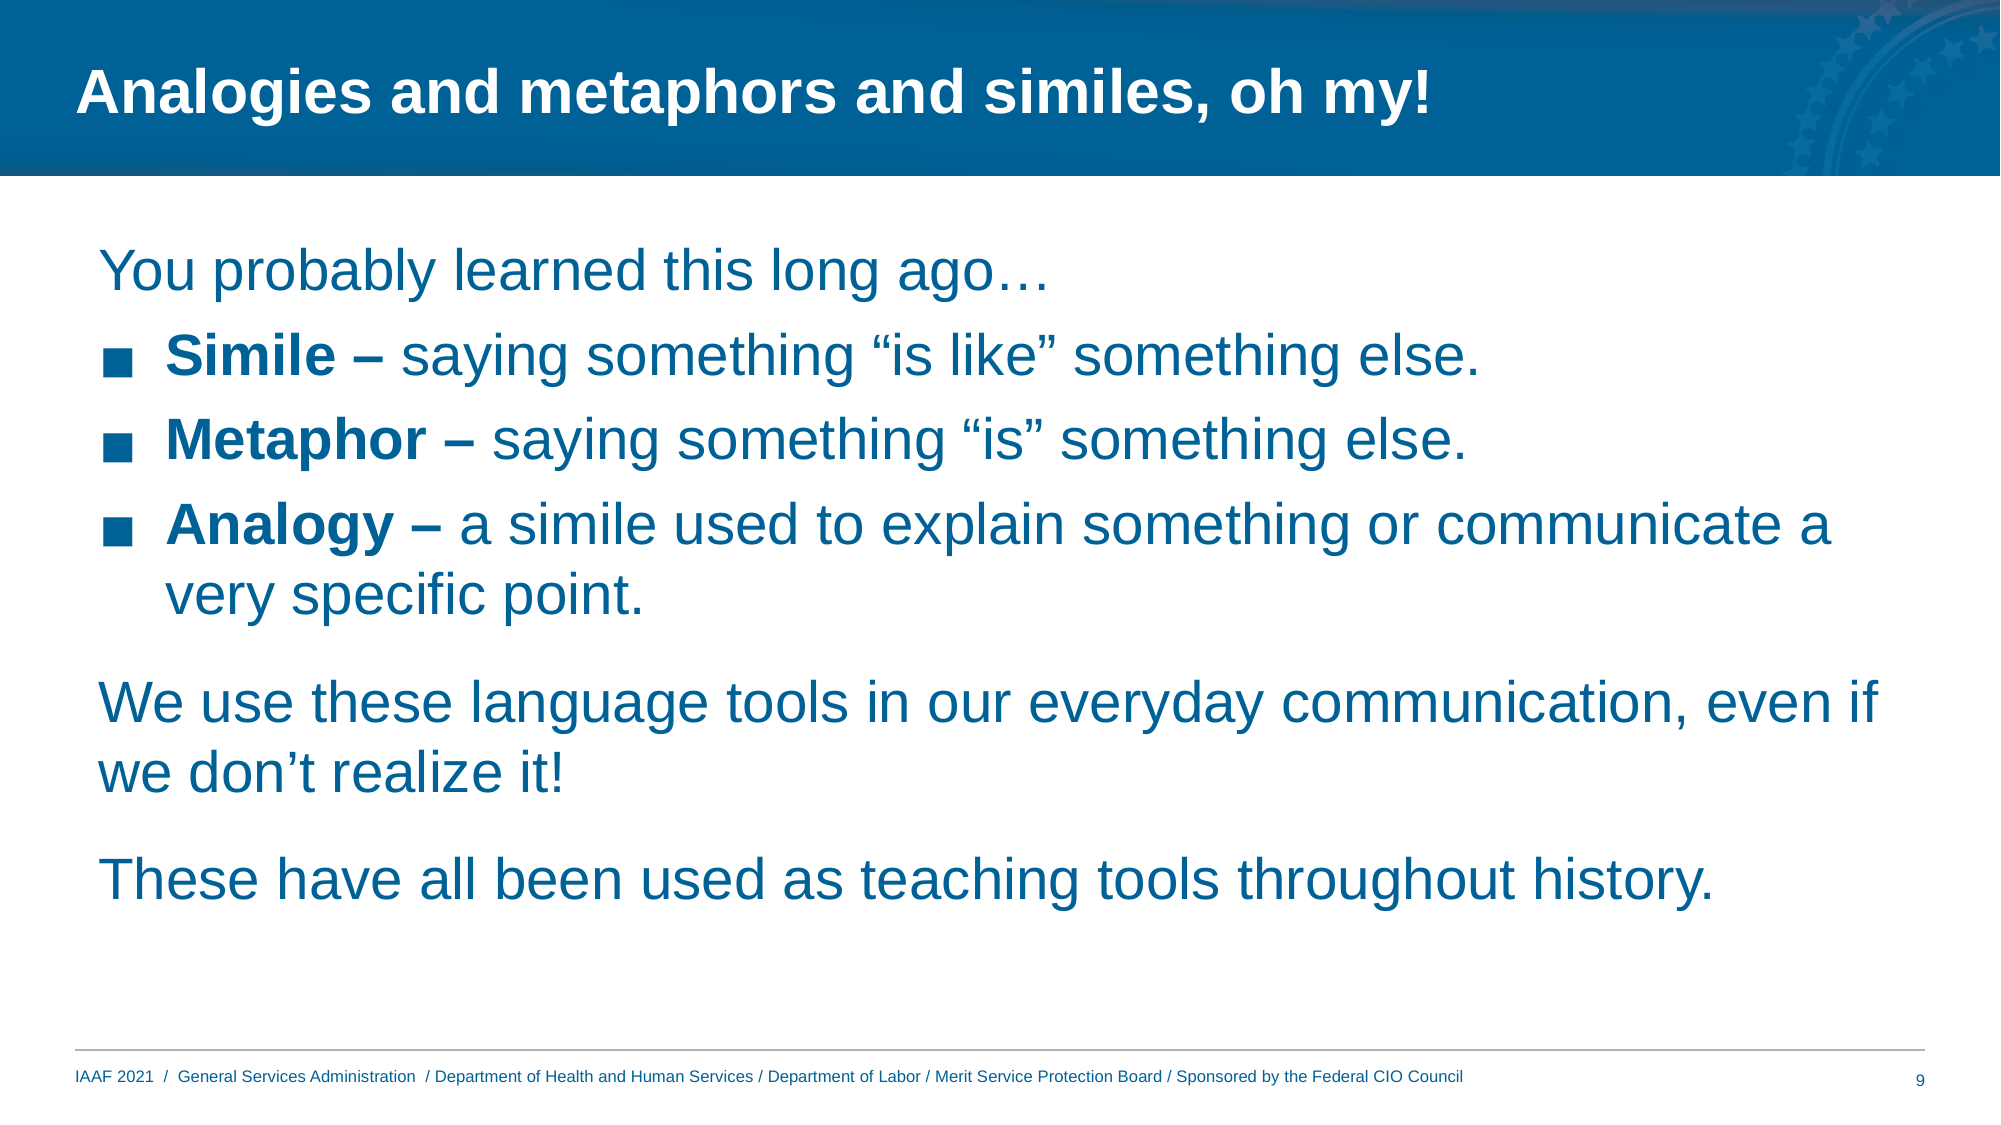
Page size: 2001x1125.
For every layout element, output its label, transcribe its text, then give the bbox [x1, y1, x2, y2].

slide_number 9 [1880, 1065, 1925, 1095]
picture [0, 168, 666, 176]
picture [0, 0, 2000, 176]
list You probably learned this long ago… Simile – saying something “is like” something else. Metaphor – saying something “is” something else. Analogy – a simile used to explain something or communicate a very specific point. We use these language tools in our everyday communication, even if we don’t realize it! These have all been used as teaching tools throughout history. [75, 224, 1925, 1035]
title Analogies and metaphors and similes, oh my! [75, 52, 1800, 128]
